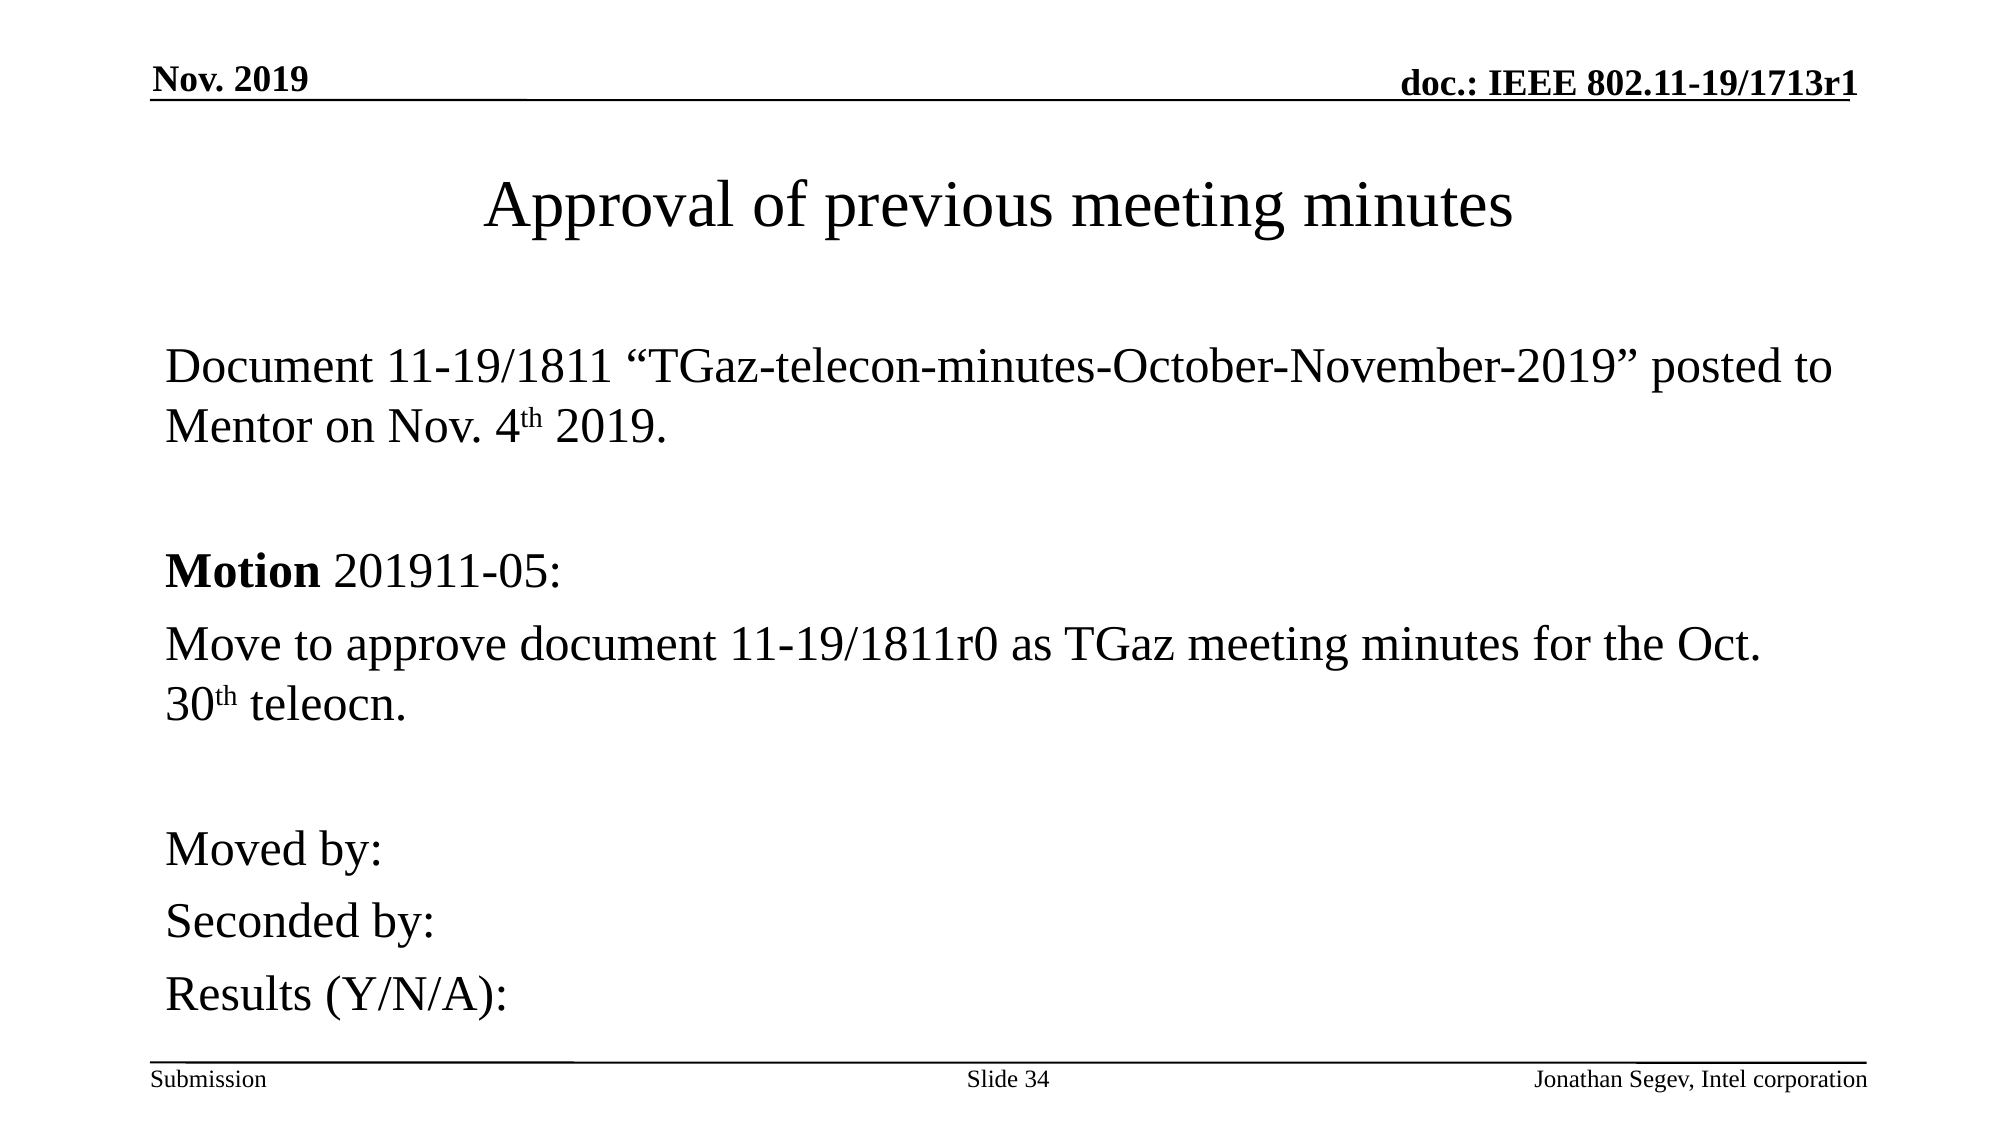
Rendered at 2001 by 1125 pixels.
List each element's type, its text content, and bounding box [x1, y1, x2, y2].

list Document 11-19/1811 “TGaz-telecon-minutes-October-November-2019” posted to Mentor on Nov. 4th 2019. Motion 201911-05: Move to approve document 11-19/1811r0 as TGaz meeting minutes for the Oct. 30th teleocn. Moved by: Seconded by: Results (Y/N/A): [149, 324, 1850, 1000]
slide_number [152, 54, 563, 100]
title Approval of previous meeting minutes [149, 112, 1850, 288]
slide_number Slide 34 [950, 1061, 1067, 1123]
footer Jonathan Segev, Intel corporation [1171, 1061, 1869, 1093]
